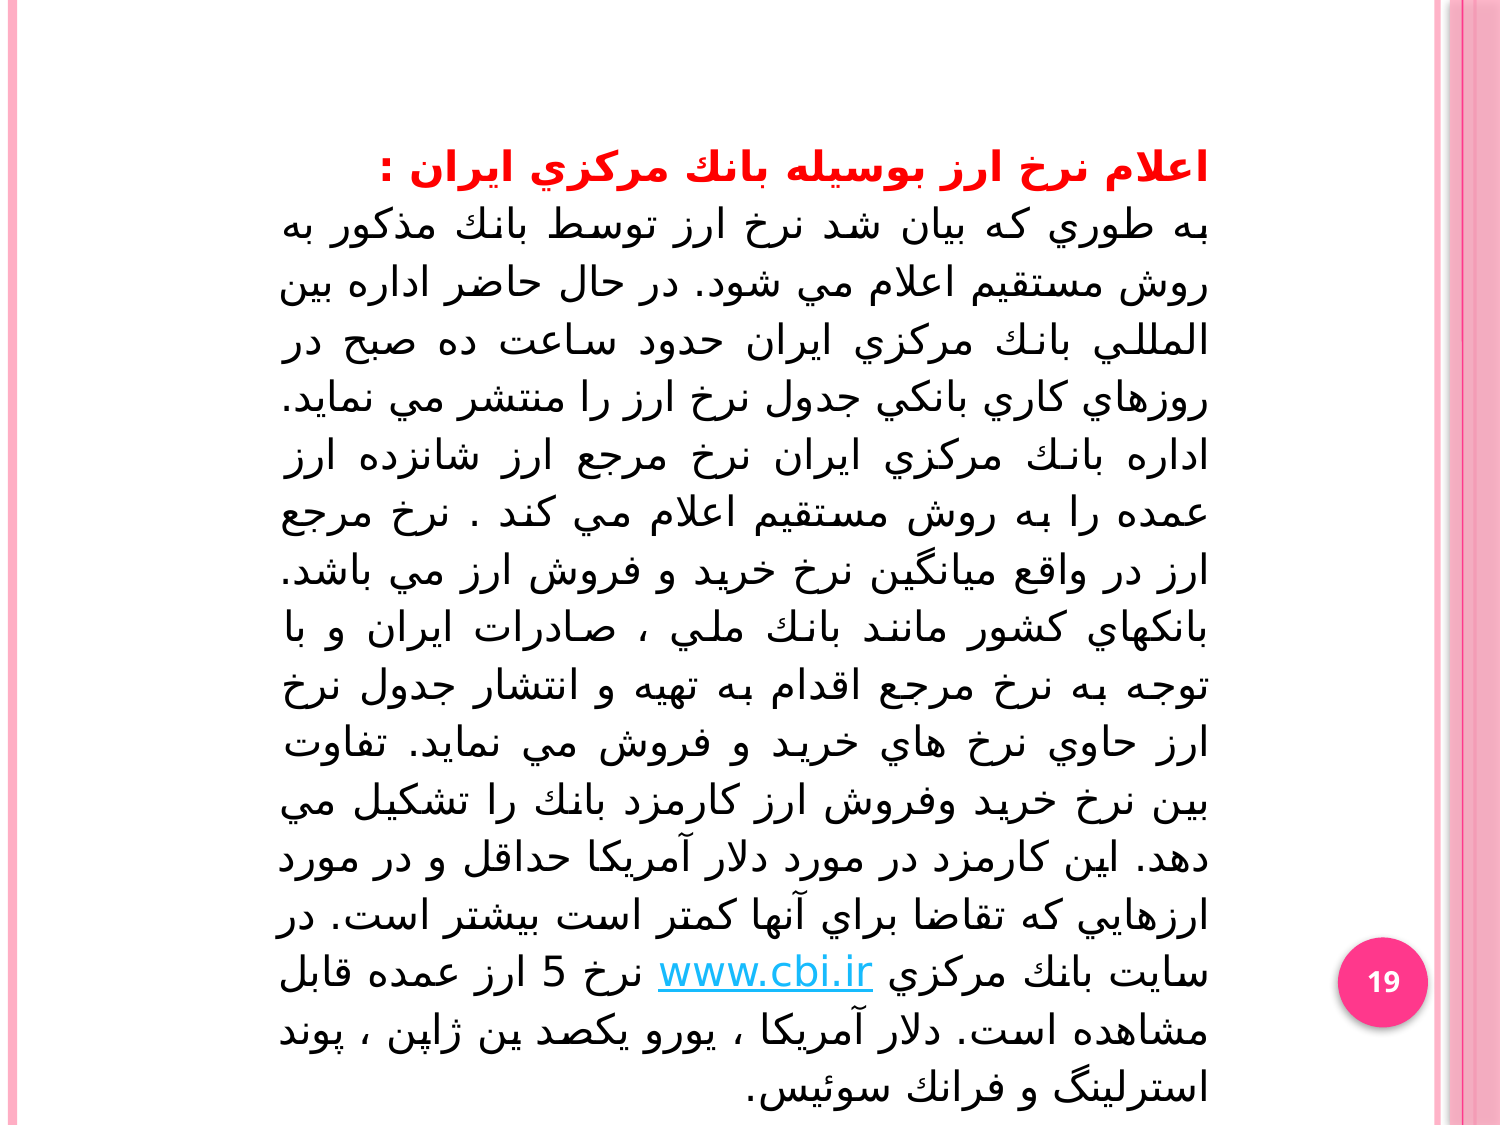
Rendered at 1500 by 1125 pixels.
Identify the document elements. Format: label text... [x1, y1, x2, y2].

slide_number 19 [1333, 940, 1434, 1027]
text_box اعلام نرخ ارز بوسيله بانك مركزي ايران : به طوري كه بيان شد نرخ ارز توسط بانك مذكور به روش مستقيم اعلام مي شود. در حال حاضر اداره بين المللي بانك مركزي ايران حدود ساعت ده صبح در روزهاي كاري بانكي جدول نرخ ارز را منتشر مي نمايد. اداره بانك مركزي ايران نرخ مرجع ارز شانزده ارز عمده را به روش مستقيم اعلام مي كند . نرخ مرجع ارز در واقع ميانگين نرخ خريد و فروش ارز مي باشد. بانكهاي كشور مانند بانك ملي ، صادرات ايران و با توجه به نرخ مرجع اقدام به تهيه و انتشار جدول نرخ ارز حاوي نرخ هاي خريد و فروش مي نمايد. تفاوت بين نرخ خريد وفروش ارز كارمزد بانك را تشكيل مي دهد. اين كارمزد در مورد دلار آمريكا حداقل و در مورد ارزهايي كه تقاضا براي آنها كمتر است بيشتر است. در سايت بانك مركزي www.cbi.ir نرخ 5 ارز عمده قابل مشاهده است. دلار آمريكا ، يورو يكصد ين ژاپن ، پوند استرلينگ و فرانك سوئيس. [262, 124, 1225, 1118]
